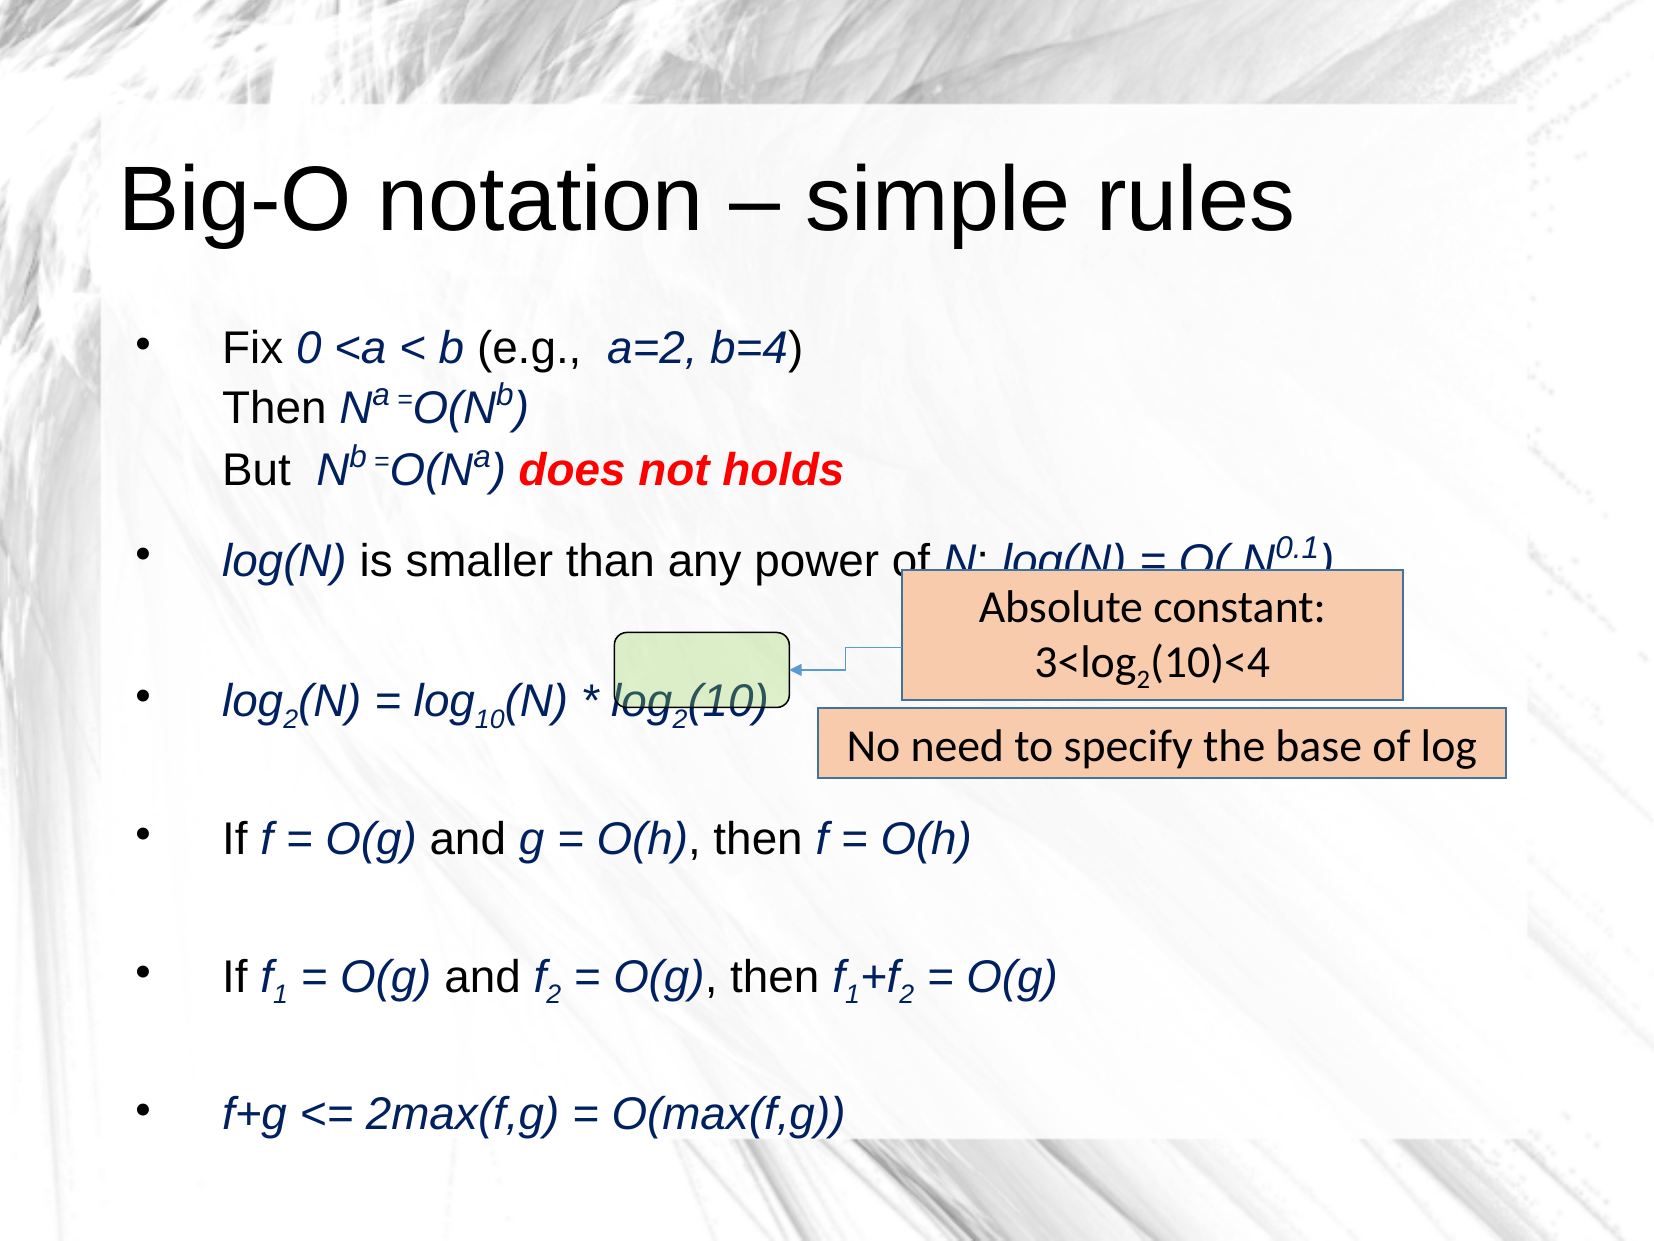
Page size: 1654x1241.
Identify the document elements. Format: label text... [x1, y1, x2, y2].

text_box Absolute constant: 3<log2(10)<4 [901, 570, 1403, 700]
title Big-O notation – simple rules [118, 112, 1506, 281]
text_box [614, 632, 790, 708]
list Fix 0 <a < b (e.g., a=2, b=4) Then Na =O(Nb) But Nb =O(Na) does not holds log(N) is smaller than any power of N: log(N) = O( N0.1) log2(N) = log10(N) * log2(10) If f = O(g) and g = O(h), then f = O(h) If f1 = O(g) and f2 = O(g), then f1+f2 = O(g) f+g <= 2max(f,g) = O(max(f,g)) [118, 319, 1571, 1109]
picture [0, 0, 1654, 1241]
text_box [789, 647, 902, 671]
text_box No need to specify the base of log [818, 707, 1506, 779]
